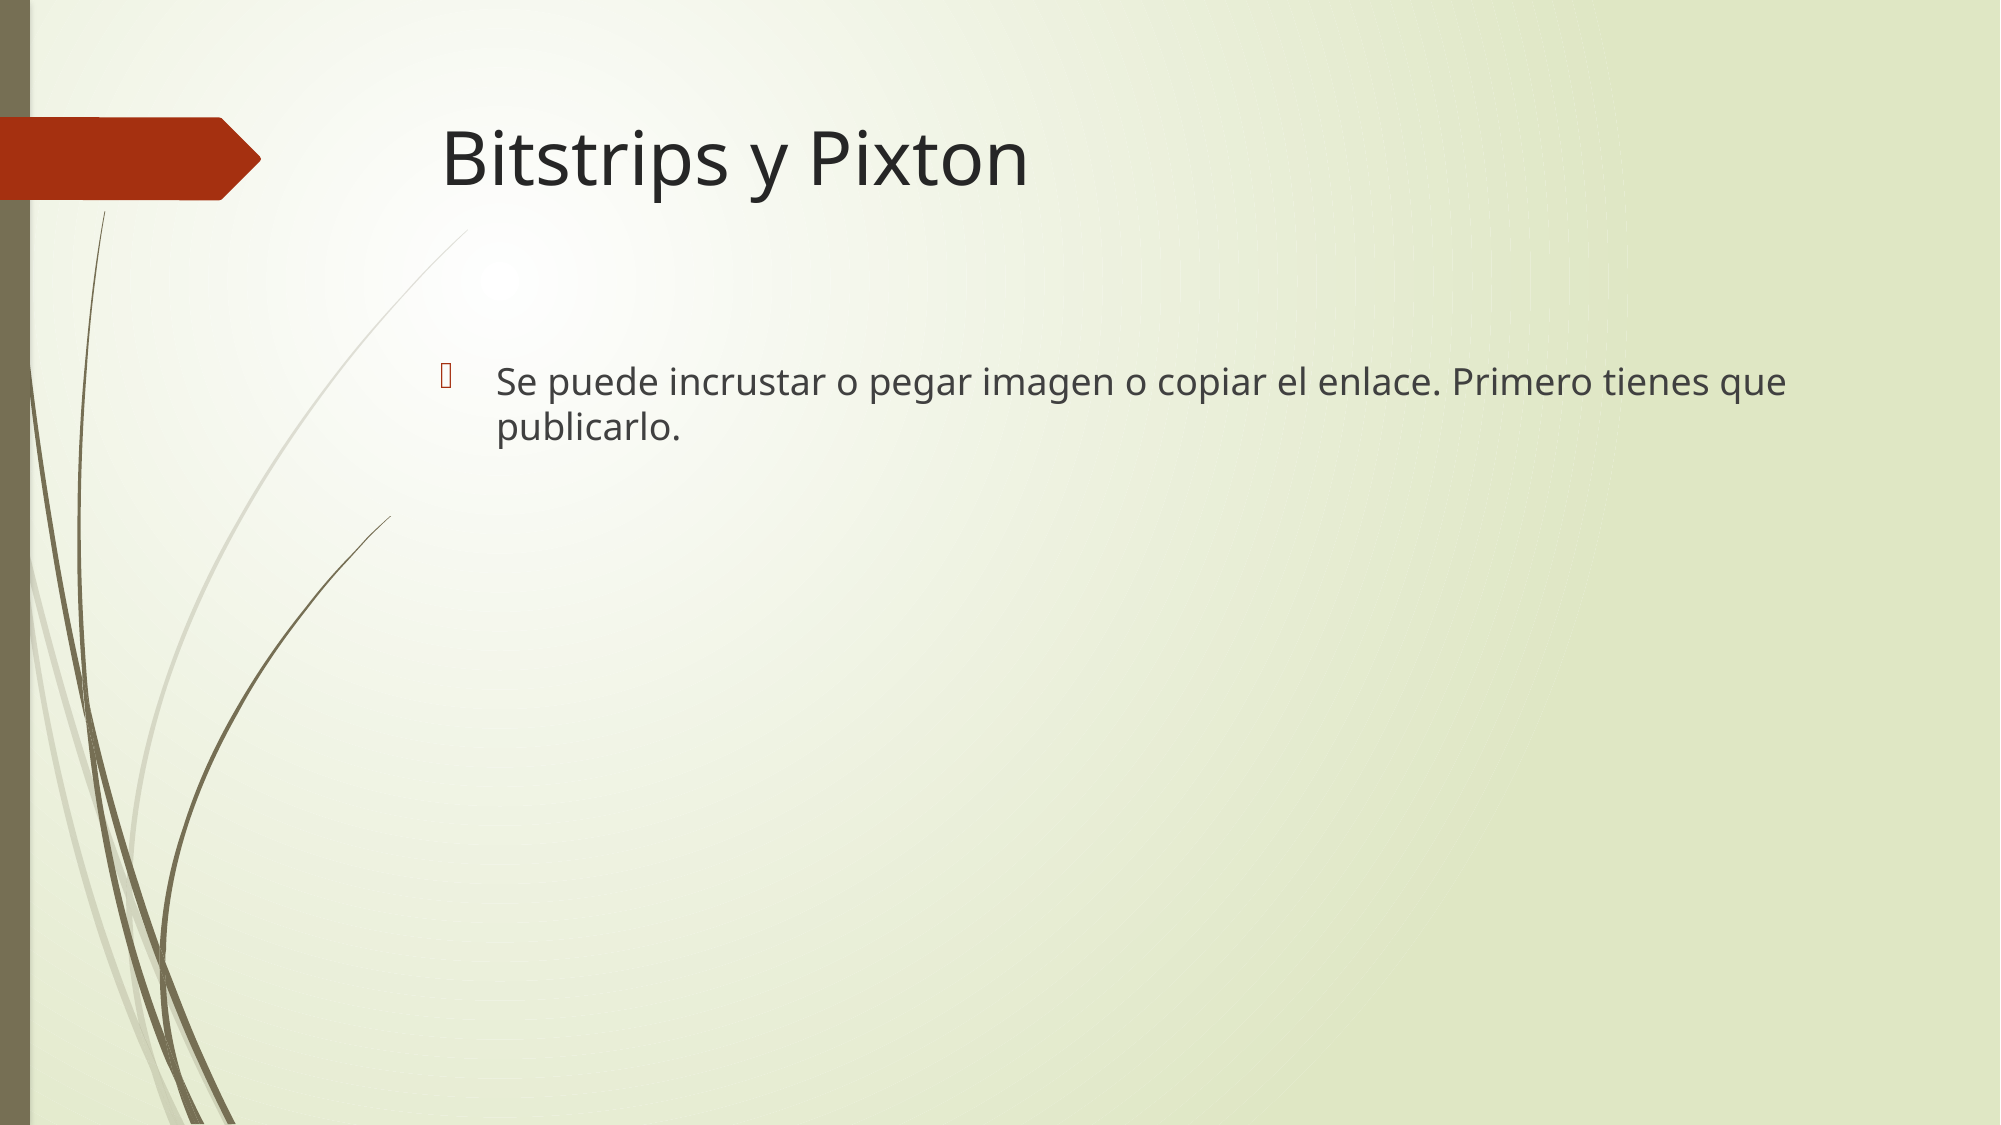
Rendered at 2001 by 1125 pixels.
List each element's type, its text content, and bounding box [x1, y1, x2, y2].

title Bitstrips y Pixton [425, 102, 1888, 313]
list Se puede incrustar o pegar imagen o copiar el enlace. Primero tienes que publicarlo. [424, 350, 1888, 970]
